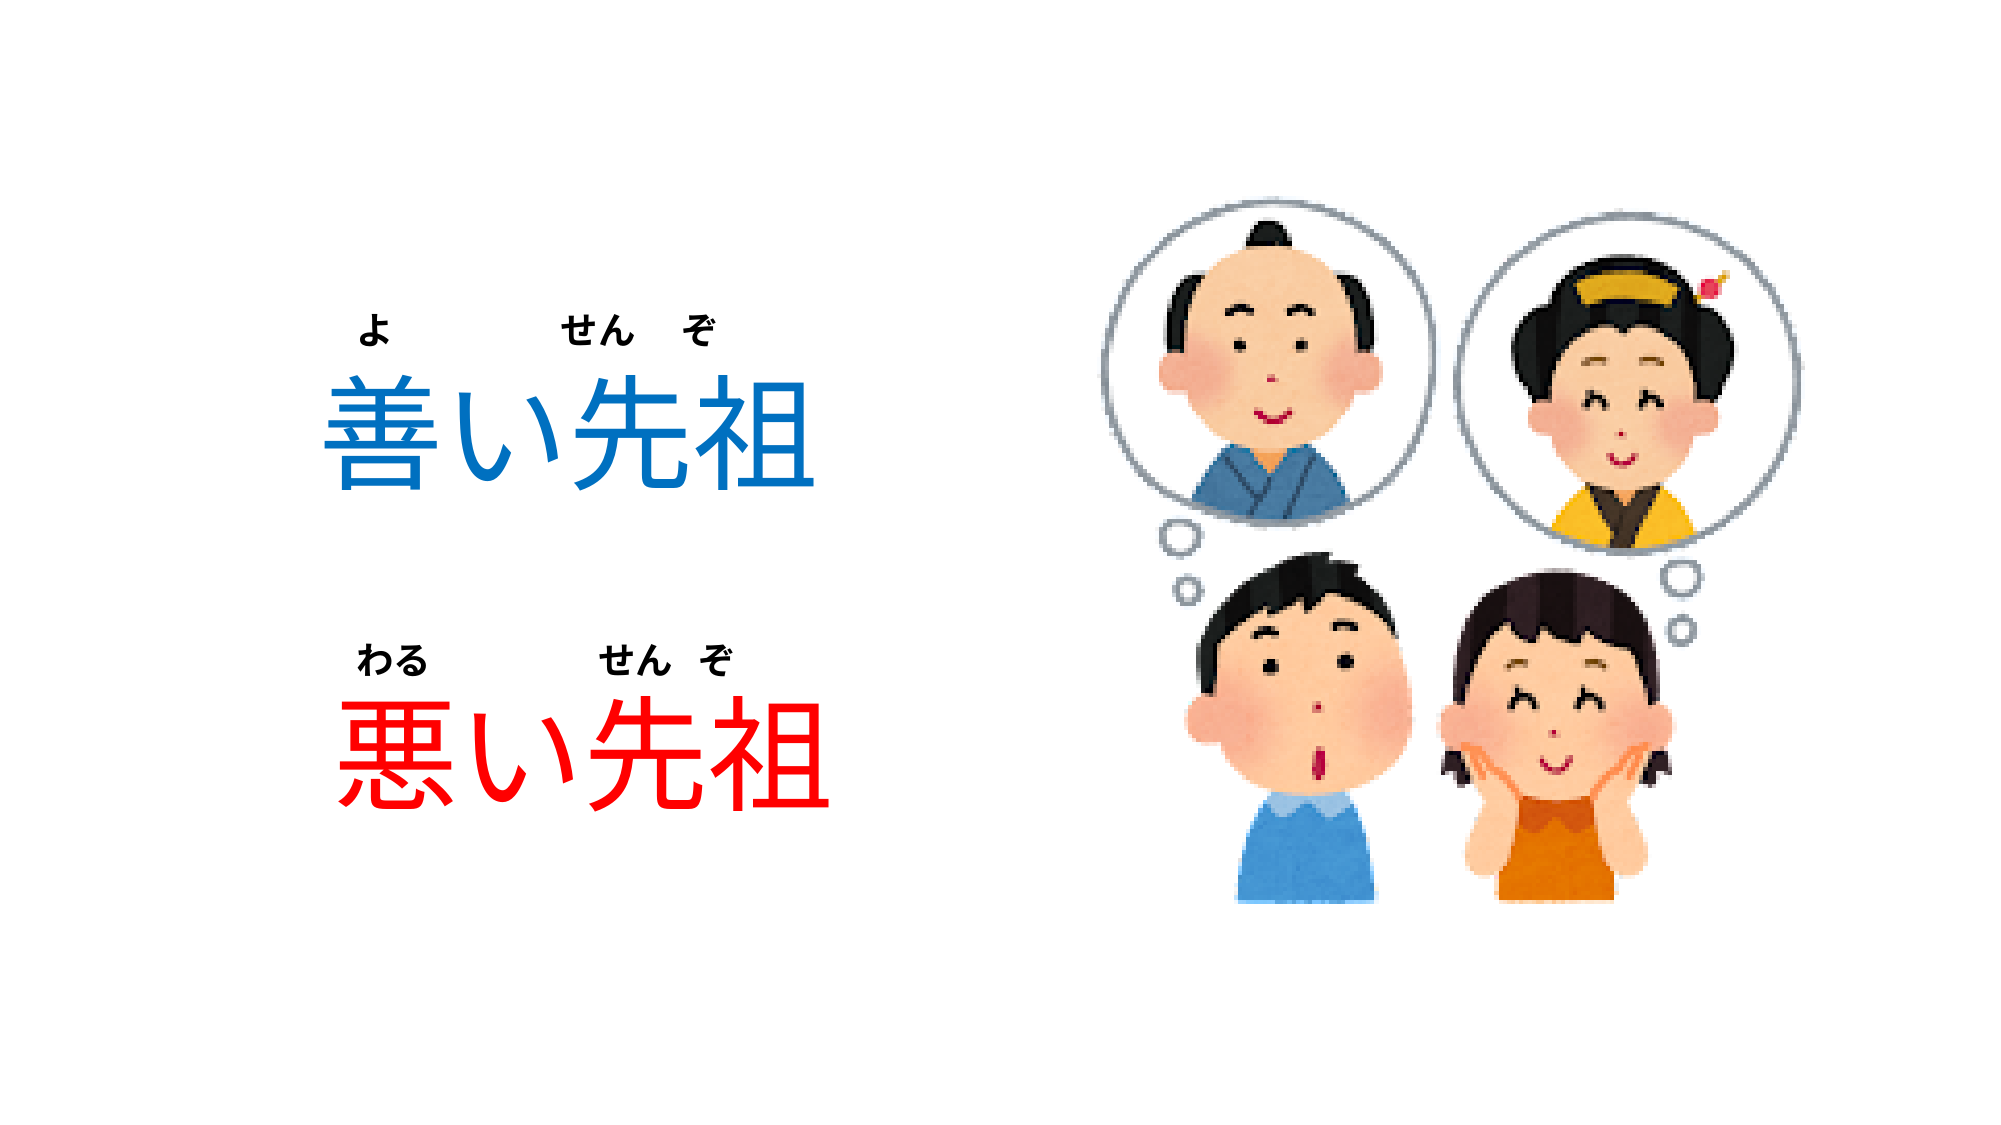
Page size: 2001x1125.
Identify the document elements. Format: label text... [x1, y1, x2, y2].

text_box 善い先祖 [304, 347, 865, 513]
text_box よ せん ぞ [303, 299, 843, 359]
picture [1081, 184, 1826, 929]
text_box 悪い先祖 [319, 669, 880, 835]
text_box わる せん ぞ [303, 629, 843, 690]
